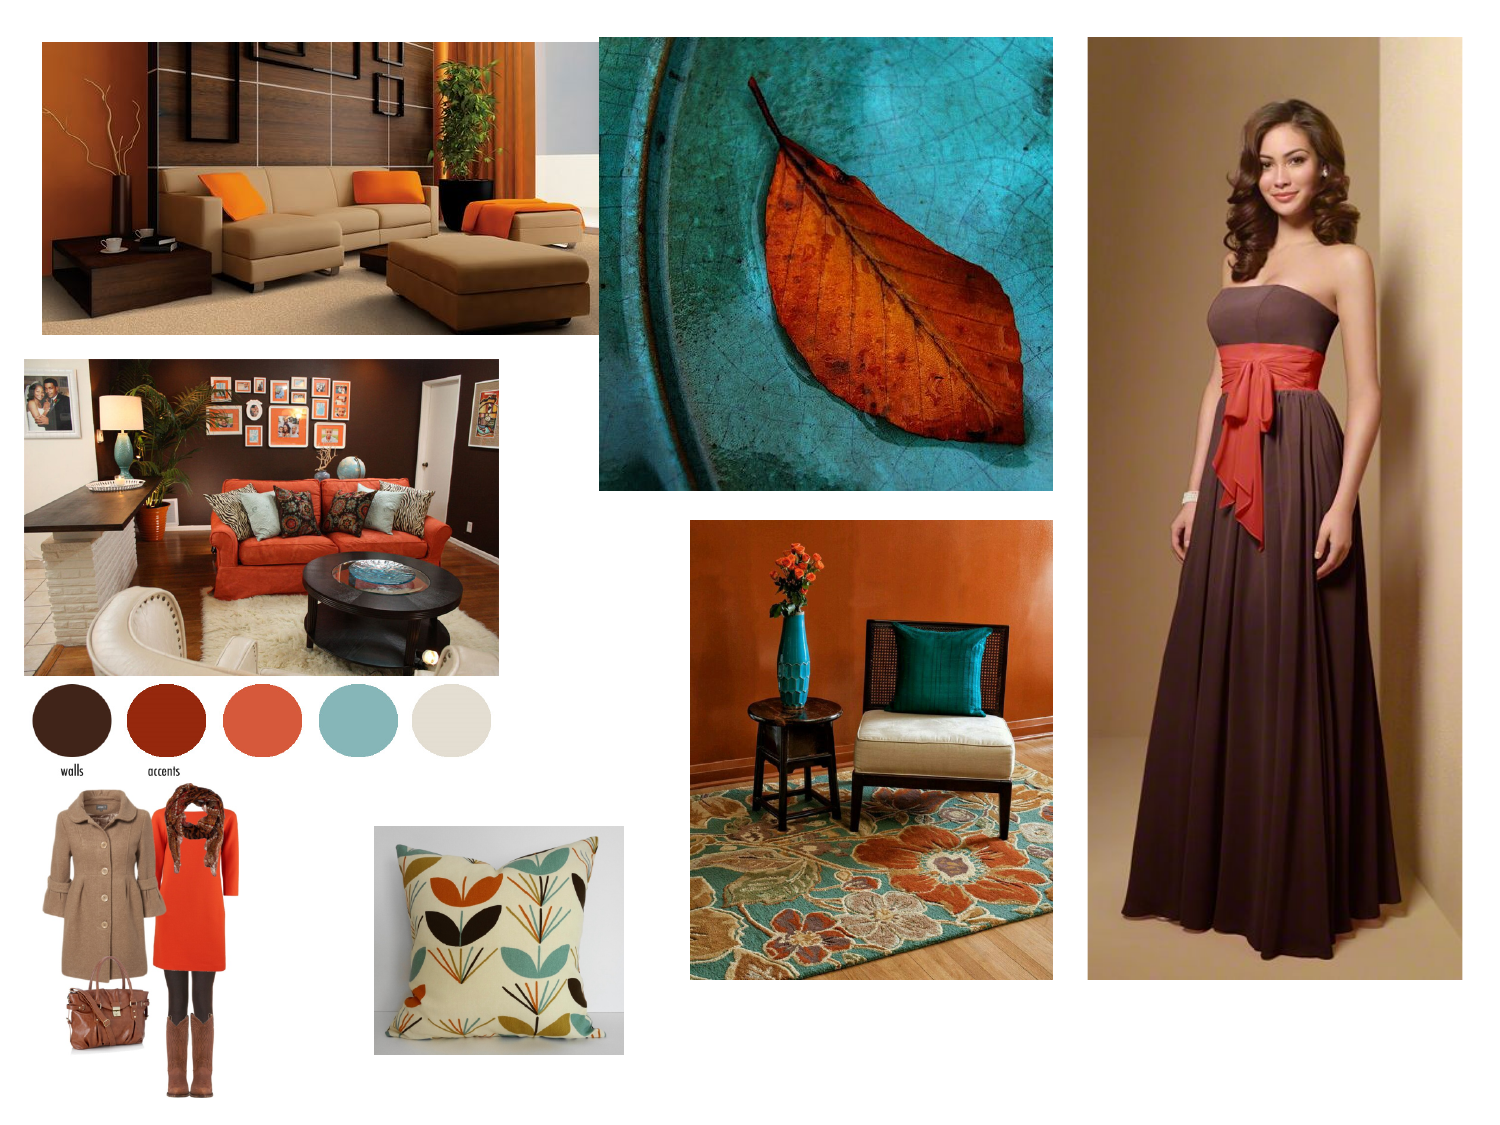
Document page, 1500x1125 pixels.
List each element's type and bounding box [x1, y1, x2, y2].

picture [24, 358, 500, 1098]
picture [42, 37, 1053, 491]
picture [1087, 37, 1463, 980]
picture [689, 520, 1053, 980]
picture [373, 825, 625, 1055]
